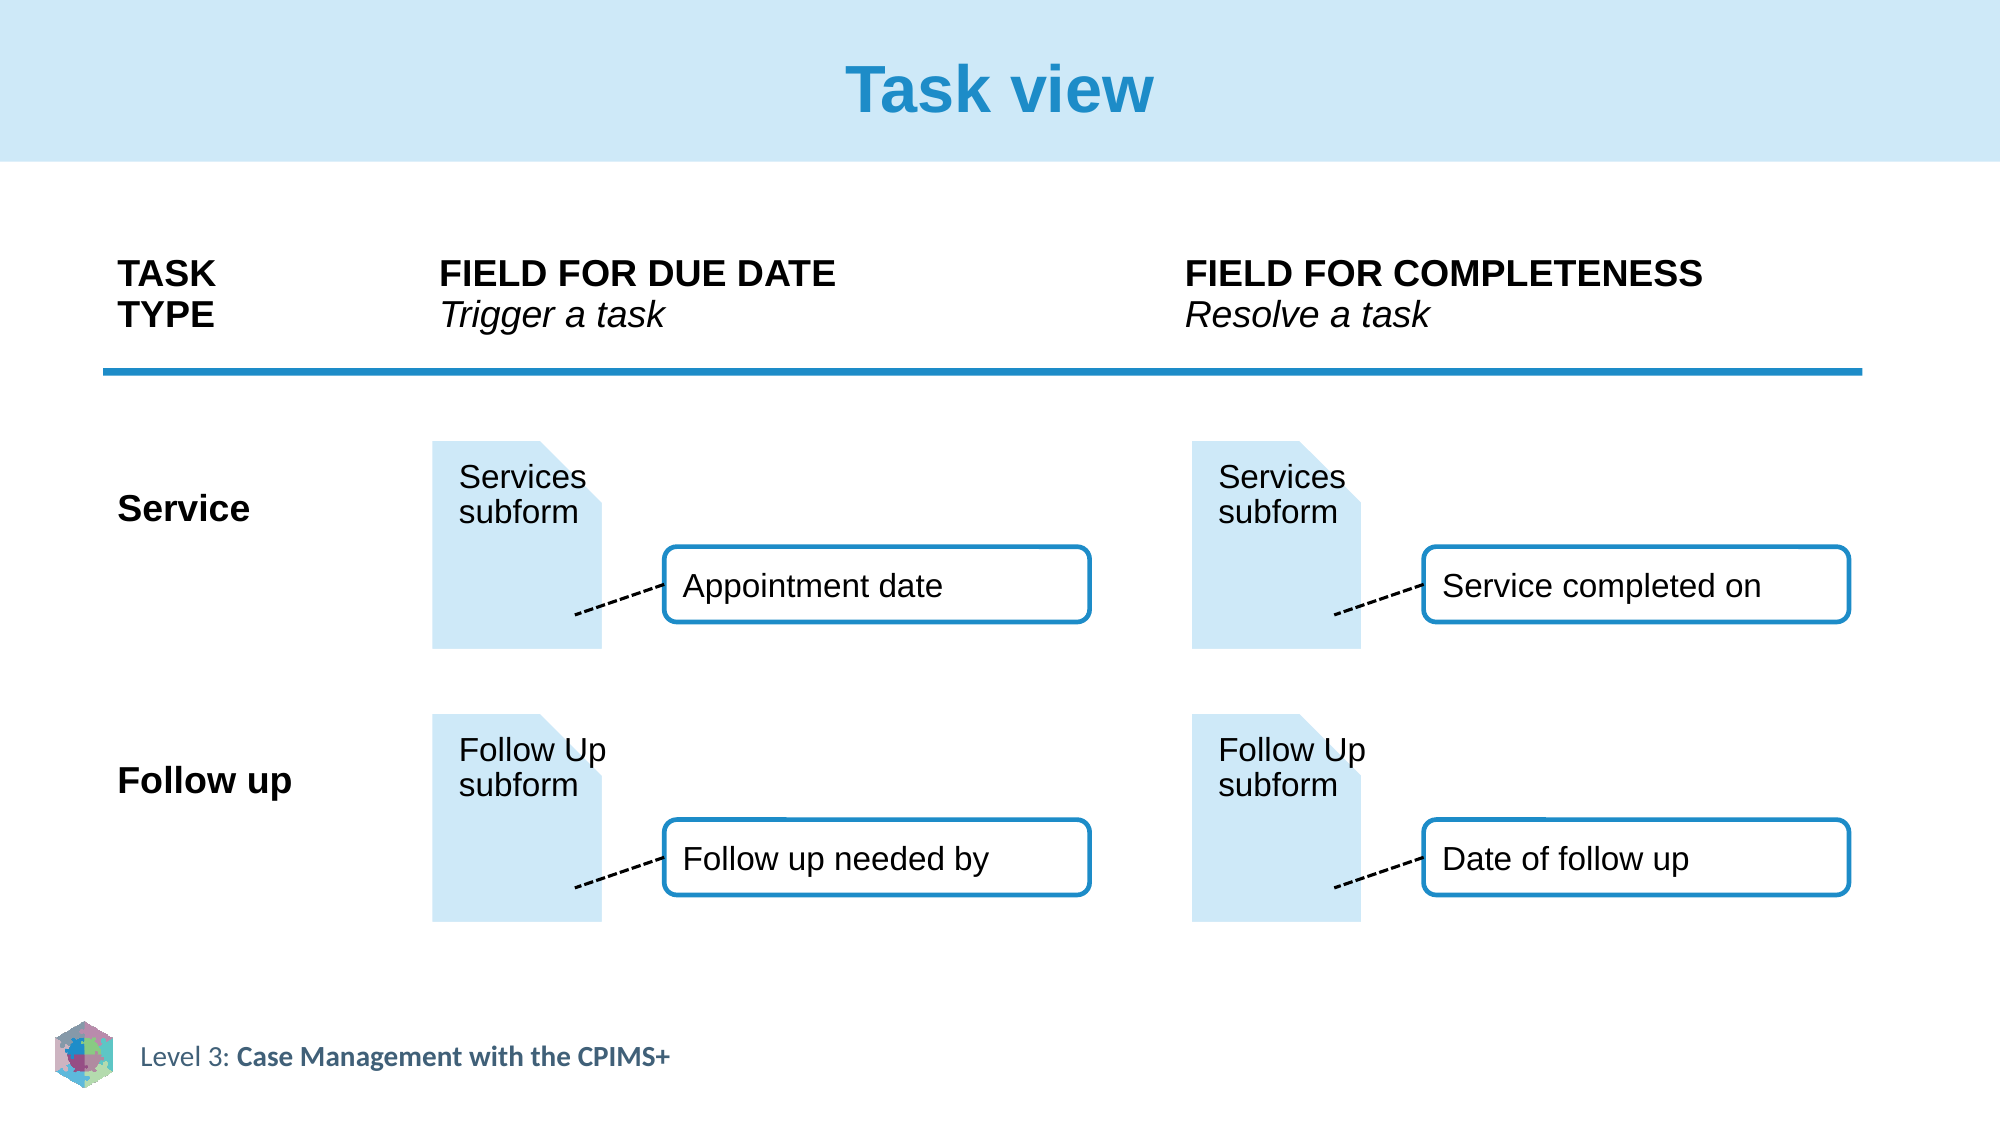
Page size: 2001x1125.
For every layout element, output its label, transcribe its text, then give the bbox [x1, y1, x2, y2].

text_box Follow up needed by [663, 818, 1091, 897]
text_box Services subform [1203, 451, 1474, 539]
title Task view [137, 19, 1863, 163]
text_box Date of follow up [1422, 818, 1851, 897]
text_box [1184, 706, 1369, 930]
text_box FIELD FOR COMPLETENESS Resolve a task [1170, 246, 1725, 343]
text_box Follow up [102, 753, 360, 809]
text_box FIELD FOR DUE DATE Trigger a task [424, 246, 979, 343]
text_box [574, 857, 665, 888]
text_box Follow Up subform [1203, 724, 1386, 812]
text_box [1334, 584, 1424, 615]
text_box Follow Up subform [444, 724, 702, 812]
text_box [425, 706, 610, 930]
picture [55, 1021, 113, 1088]
text_box Service completed on [1422, 545, 1851, 624]
text_box Services subform [444, 451, 626, 539]
text_box Appointment date [663, 545, 1091, 624]
text_box Service [102, 482, 360, 538]
text_box [1184, 433, 1369, 657]
text_box TASK TYPE [102, 246, 287, 343]
text_box [425, 433, 610, 657]
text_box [1334, 857, 1424, 888]
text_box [574, 584, 665, 615]
text_box [102, 367, 1863, 377]
